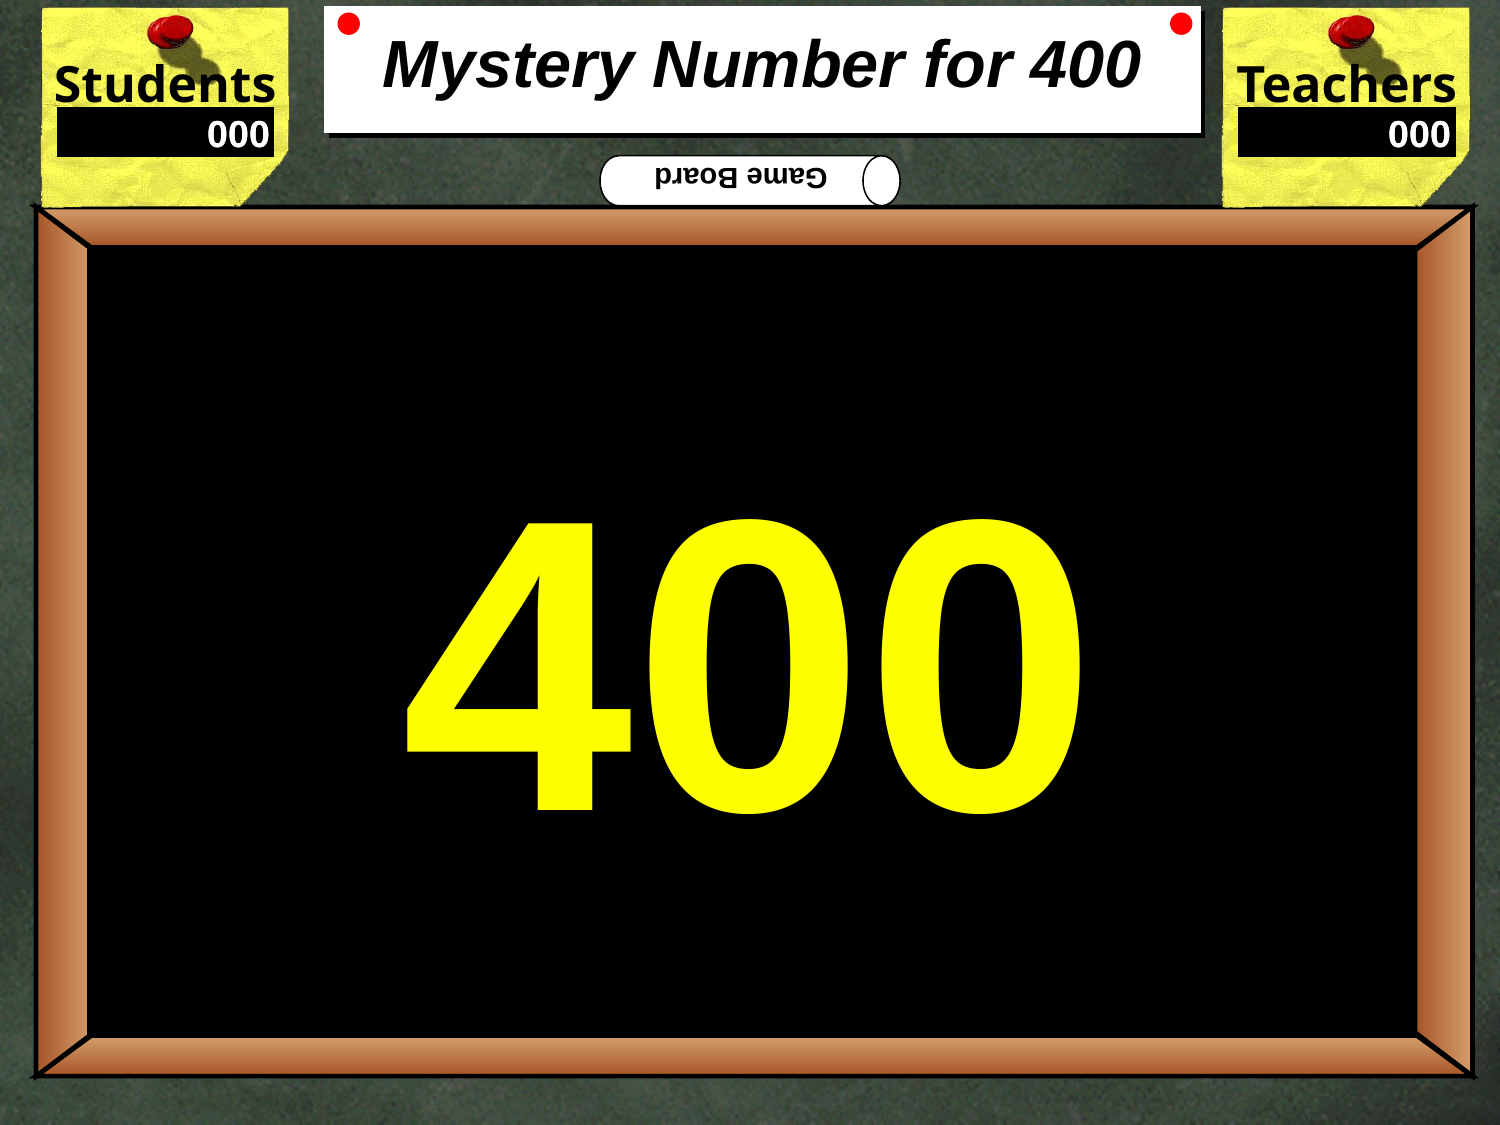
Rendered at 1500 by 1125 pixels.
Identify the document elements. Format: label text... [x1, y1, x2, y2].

title Mystery Number for 400 [324, 12, 1201, 109]
text_box 400 [87, 249, 1412, 1038]
picture [0, 0, 1500, 1125]
